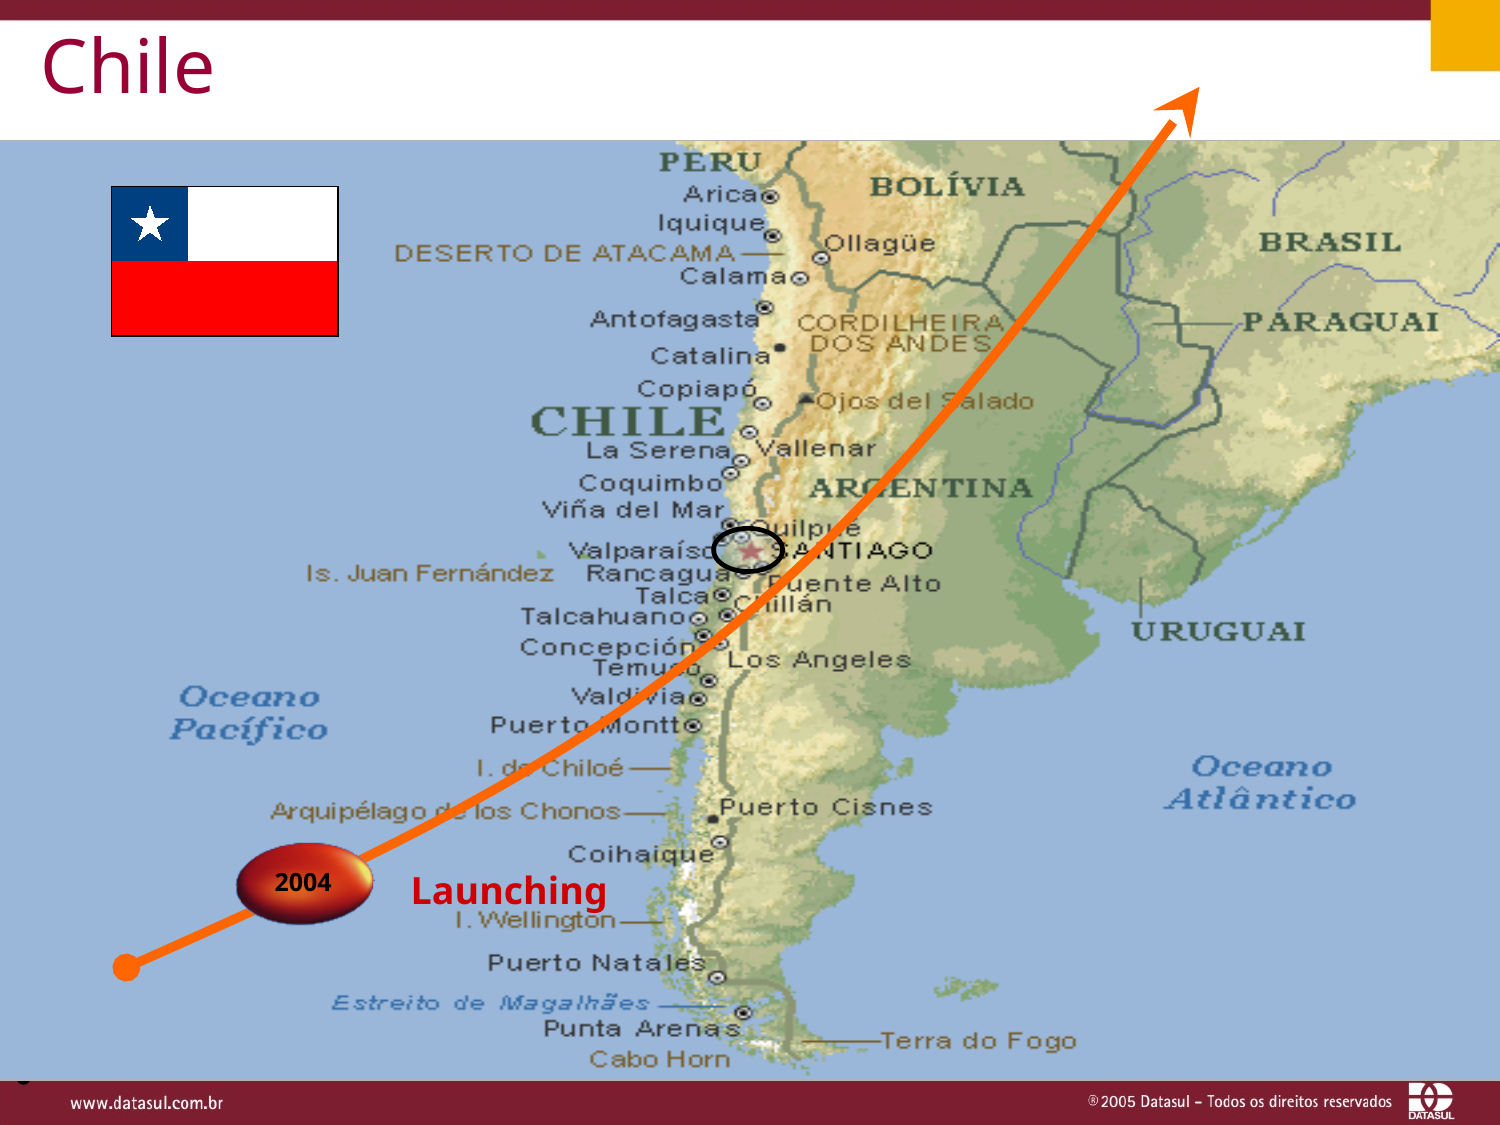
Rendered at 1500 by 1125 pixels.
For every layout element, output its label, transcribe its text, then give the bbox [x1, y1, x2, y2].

text_box Chile [26, 28, 1205, 115]
picture [0, 1081, 1500, 1125]
picture [0, 0, 1500, 140]
picture [0, 141, 1500, 1080]
text_box [1135, 86, 1200, 139]
